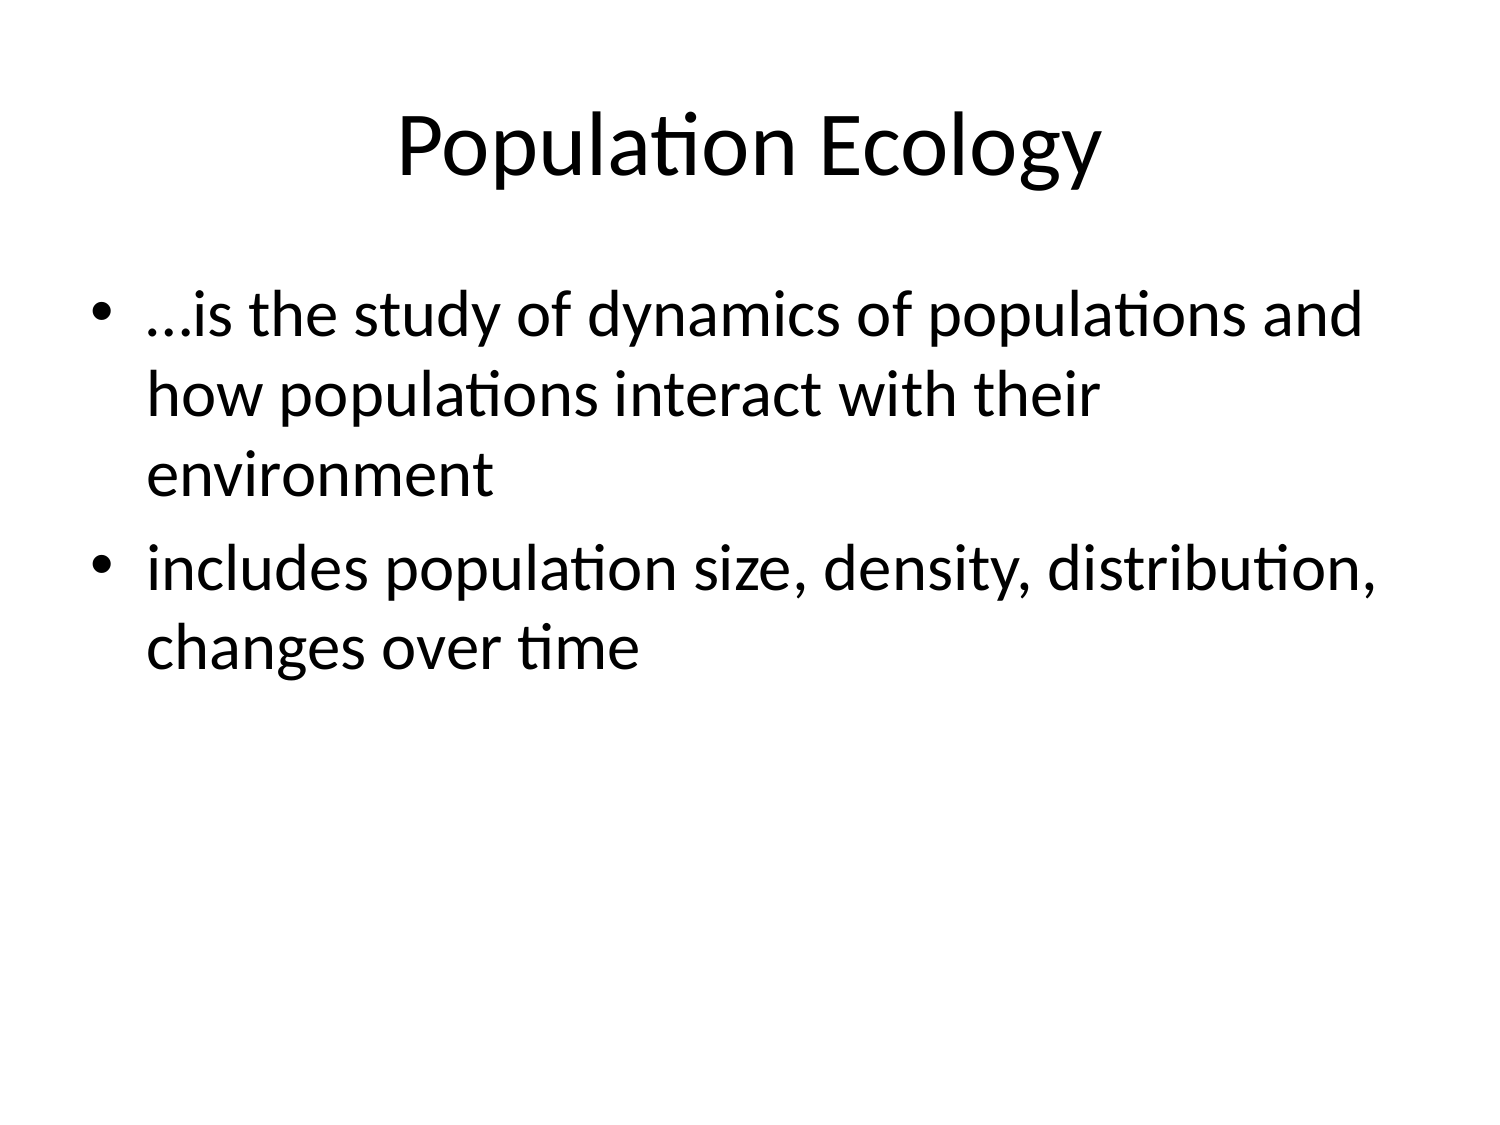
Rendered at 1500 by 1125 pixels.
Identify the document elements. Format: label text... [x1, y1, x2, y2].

list …is the study of dynamics of populations and how populations interact with their environment includes population size, density, distribution, changes over time [75, 262, 1425, 1005]
title Population Ecology [75, 45, 1425, 233]
